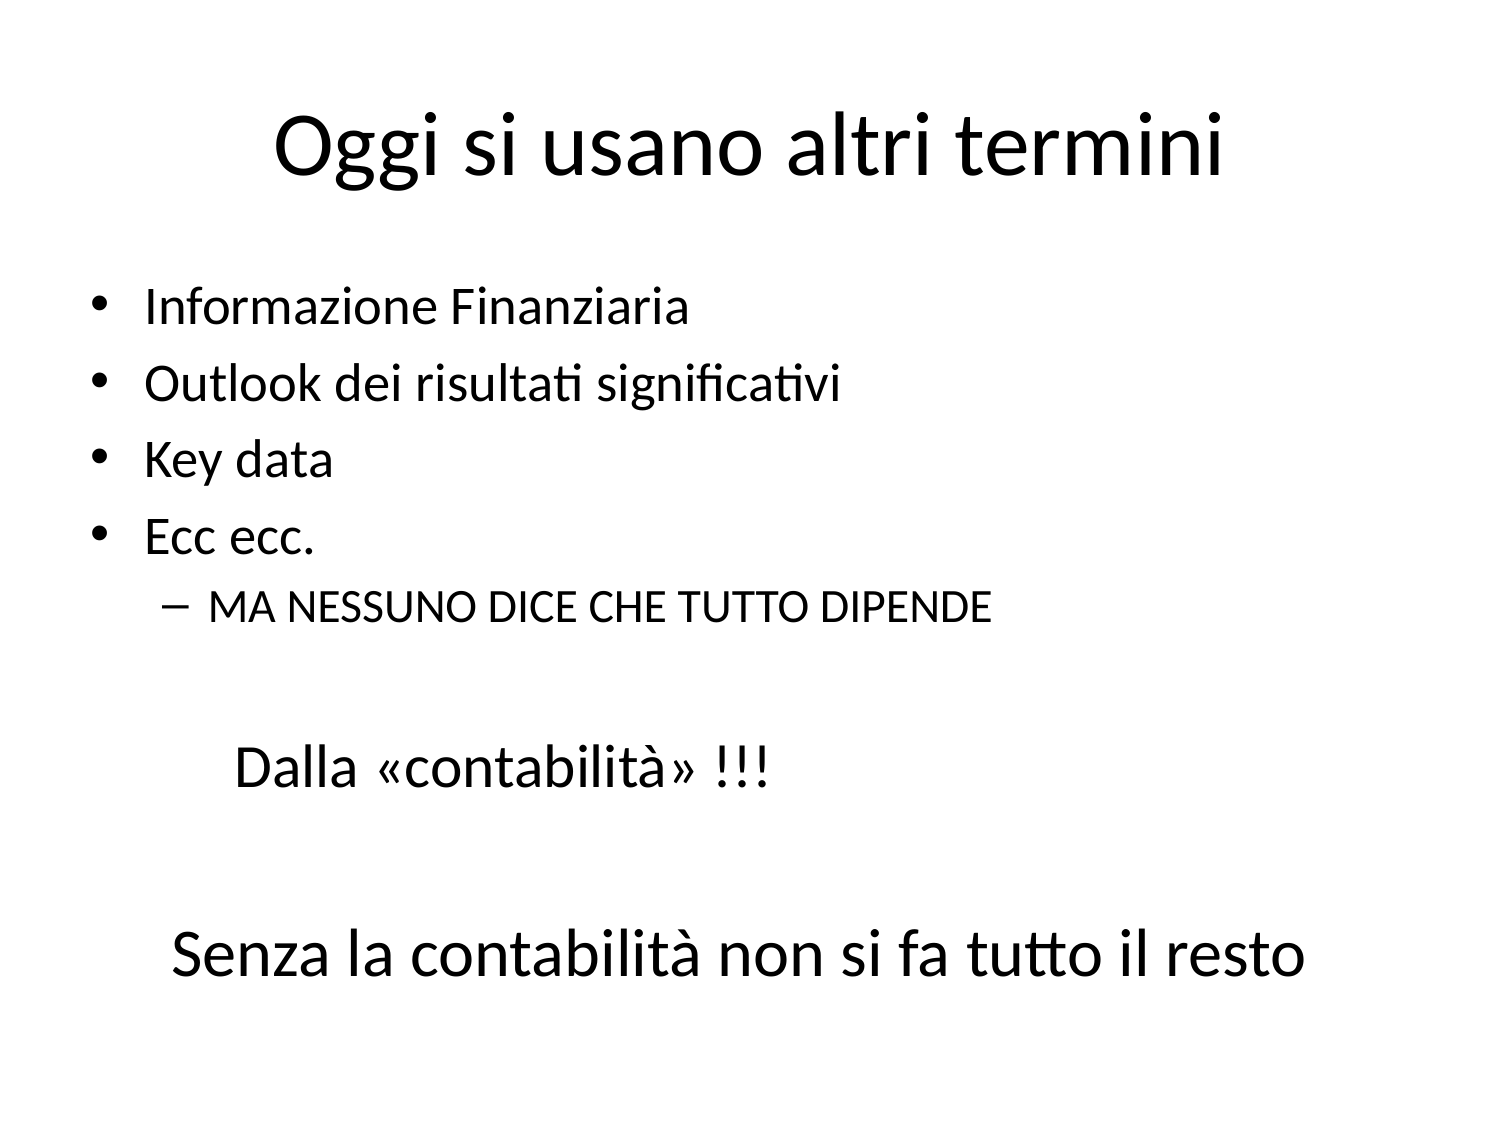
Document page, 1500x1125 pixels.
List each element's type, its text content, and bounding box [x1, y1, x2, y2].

list Informazione Finanziaria Outlook dei risultati significativi Key data Ecc ecc. MA NESSUNO DICE CHE TUTTO DIPENDE Dalla «contabilità» !!! Senza la contabilità non si fa tutto il resto [75, 262, 1425, 1005]
title Oggi si usano altri termini [75, 45, 1425, 233]
